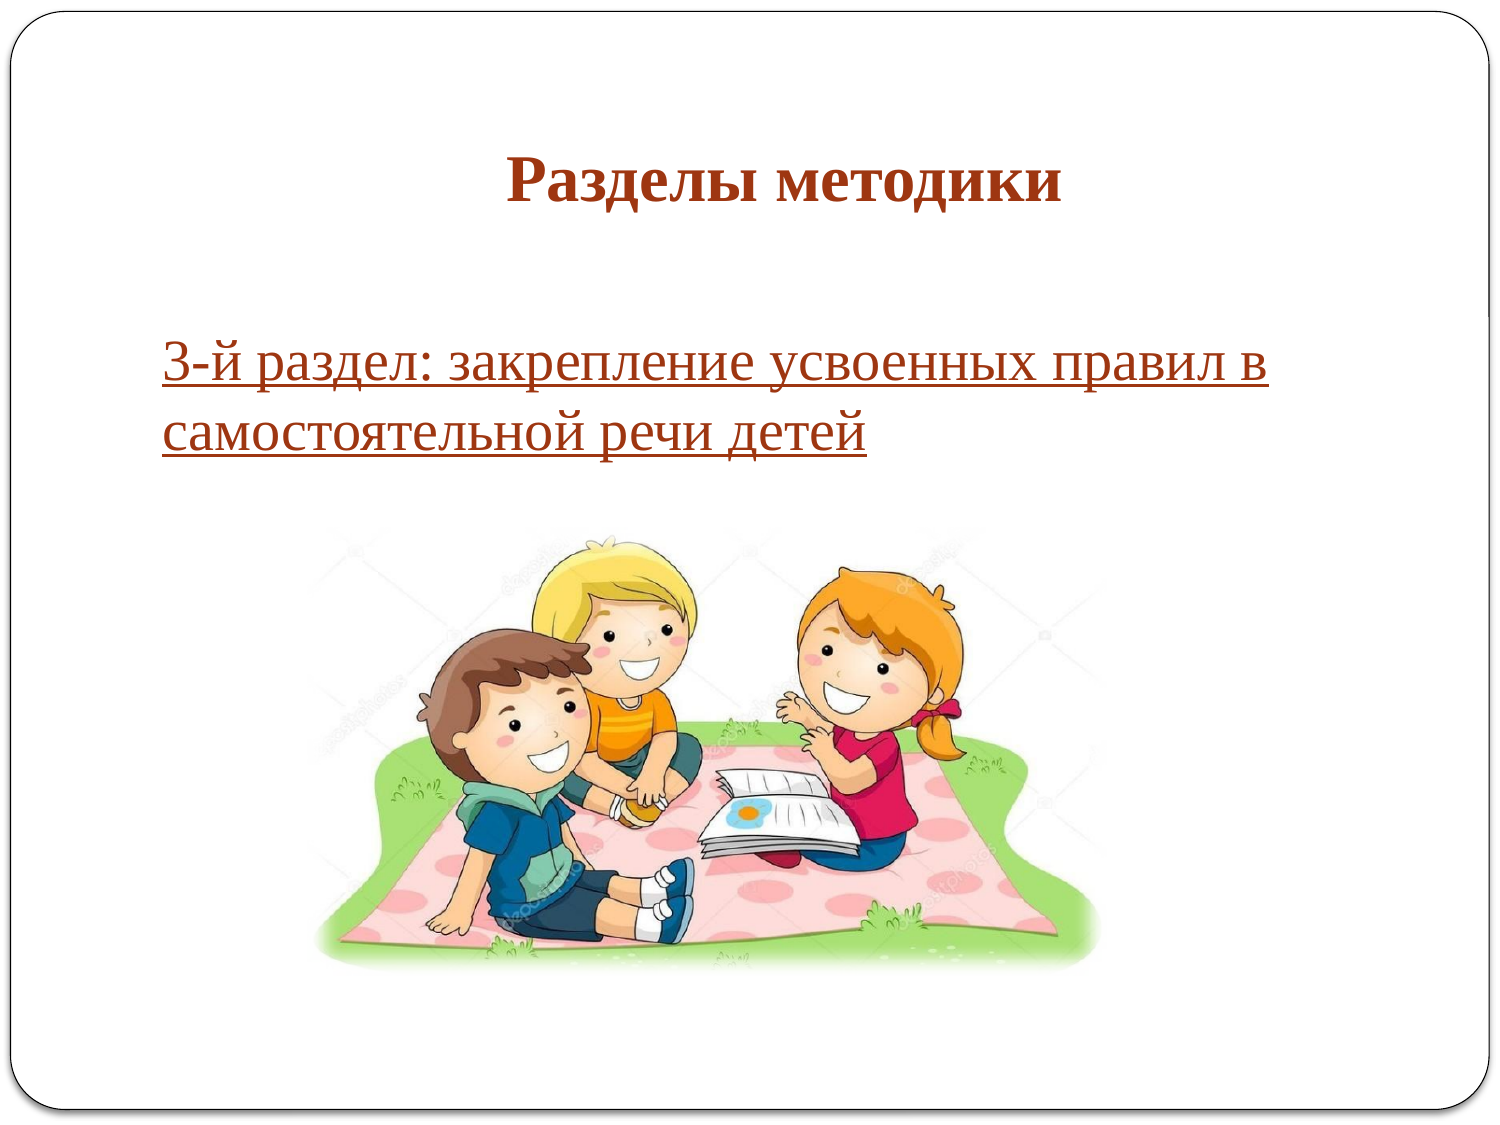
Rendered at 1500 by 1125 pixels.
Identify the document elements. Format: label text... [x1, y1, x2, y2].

picture [307, 526, 1107, 977]
title Разделы методики [147, 42, 1423, 231]
text_box 3-й раздел: закрепление усвоенных правил в самостоятельной речи детей [147, 314, 1317, 470]
